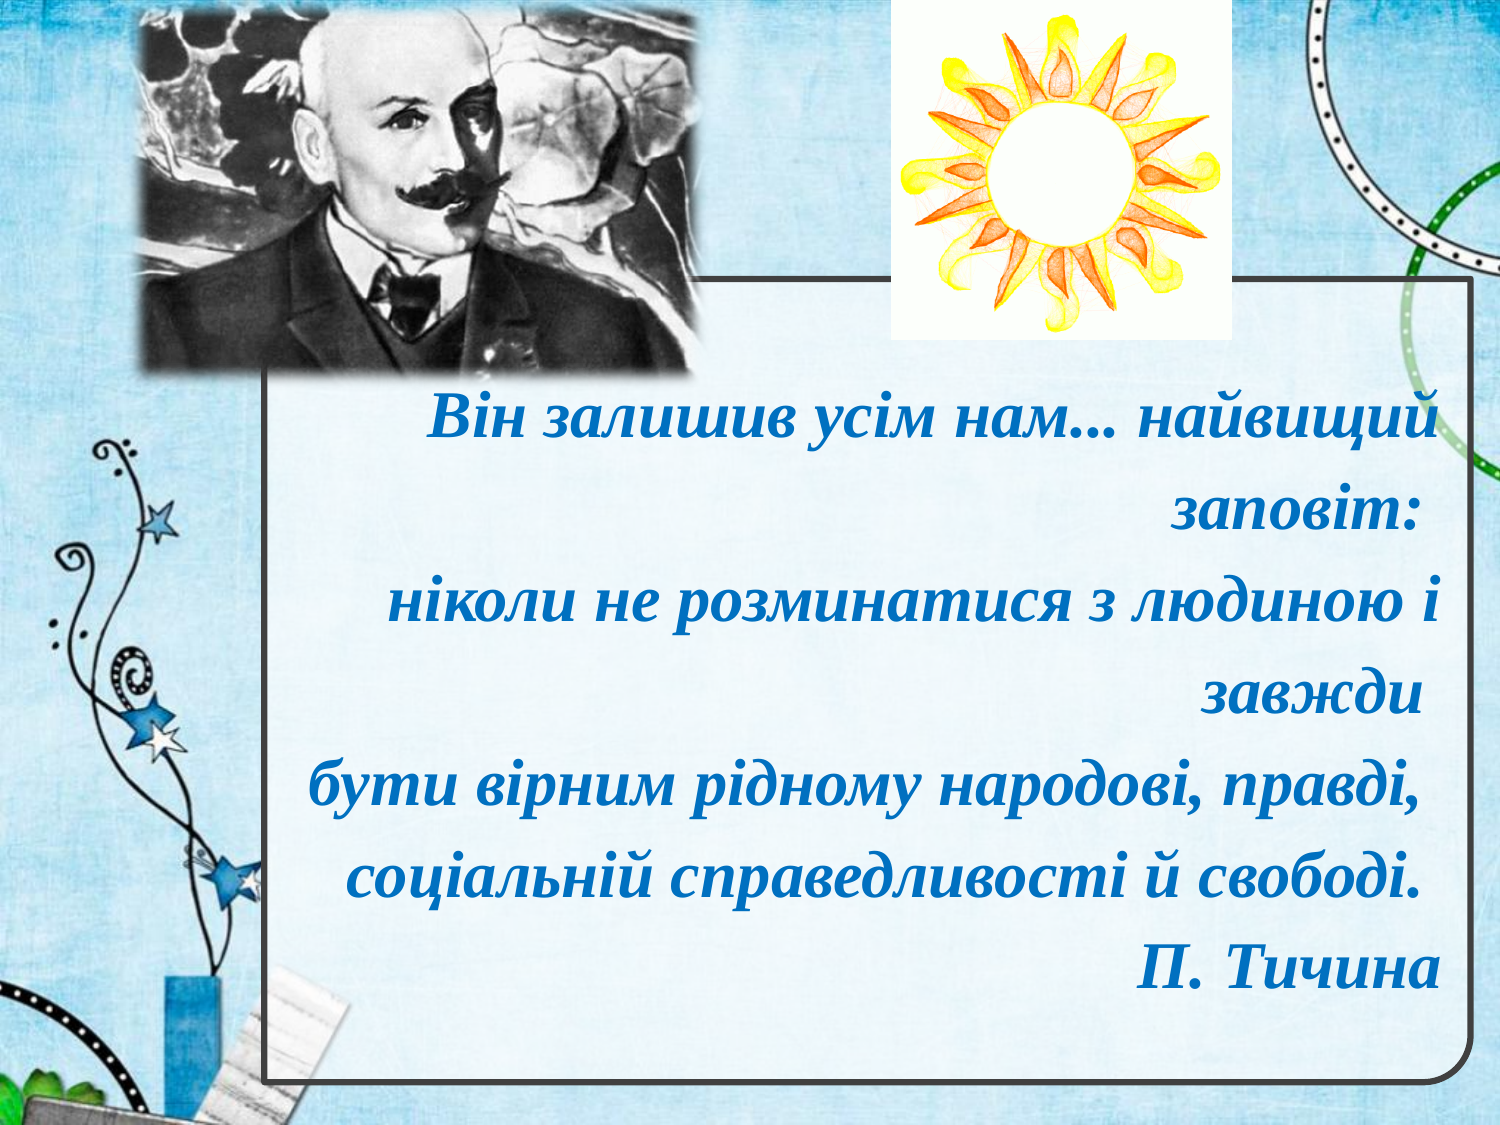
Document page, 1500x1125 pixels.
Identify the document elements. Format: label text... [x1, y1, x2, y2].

text_box Він залишив усім нам... найвищий заповіт: ніколи не розминатися з людиною і завжди бути вірним рідному народові, правді, соціальній справедливості й свободі. П. Тичина [262, 276, 1473, 1085]
picture [0, 0, 1500, 1125]
